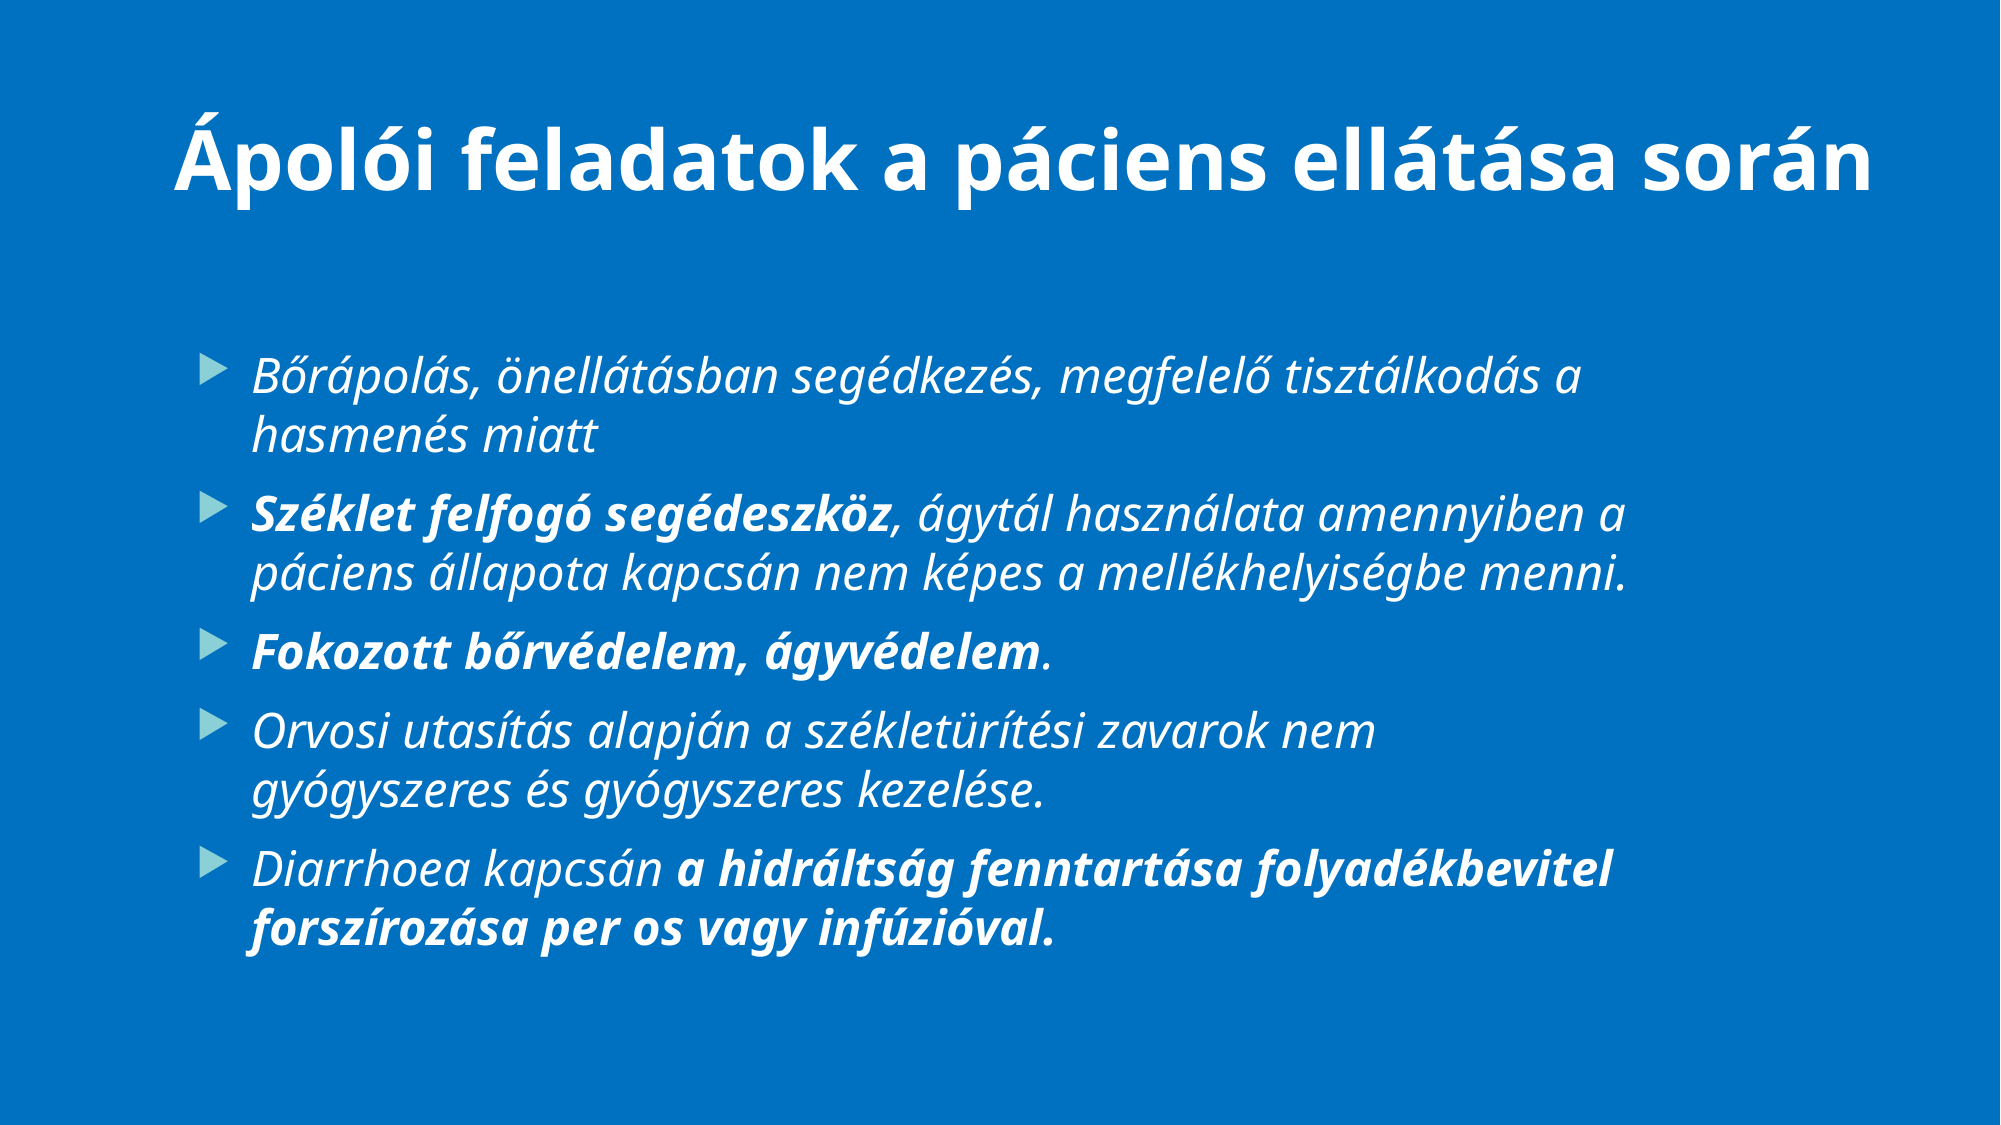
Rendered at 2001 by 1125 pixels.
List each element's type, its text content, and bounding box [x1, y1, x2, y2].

title Ápolói feladatok a páciens ellátása során [111, 99, 1940, 317]
list Bőrápolás, önellátásban segédkezés, megfelelő tisztálkodás a hasmenés miatt Széklet felfogó segédeszköz, ágytál használata amennyiben a páciens állapota kapcsán nem képes a mellékhelyiségbe menni. Fokozott bőrvédelem, ágyvédelem. Orvosi utasítás alapján a székletürítési zavarok nem gyógyszeres és gyógyszeres kezelése. Diarrhoea kapcsán a hidráltság fenntartása folyadékbevitel forszírozása per os vagy infúzióval. [181, 336, 1649, 1025]
